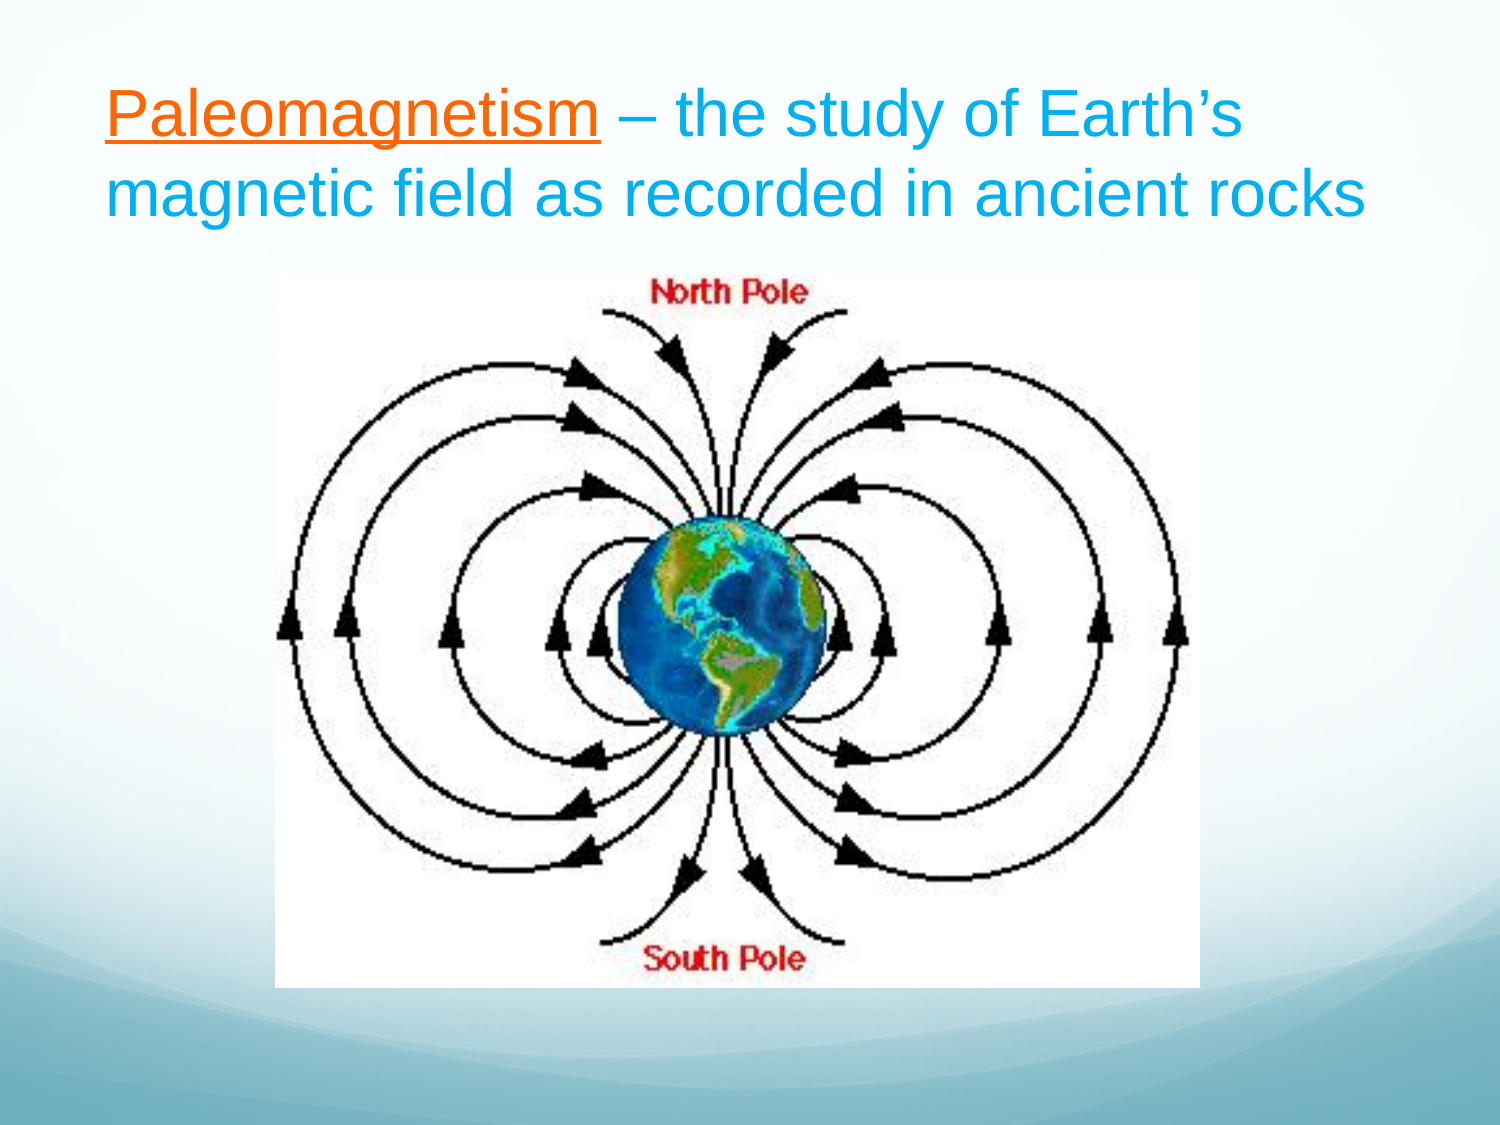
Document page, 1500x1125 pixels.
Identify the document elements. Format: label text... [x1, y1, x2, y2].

title Paleomagnetism – the study of Earth’s magnetic field as recorded in ancient rocks [90, 17, 1410, 237]
picture [274, 274, 1201, 988]
